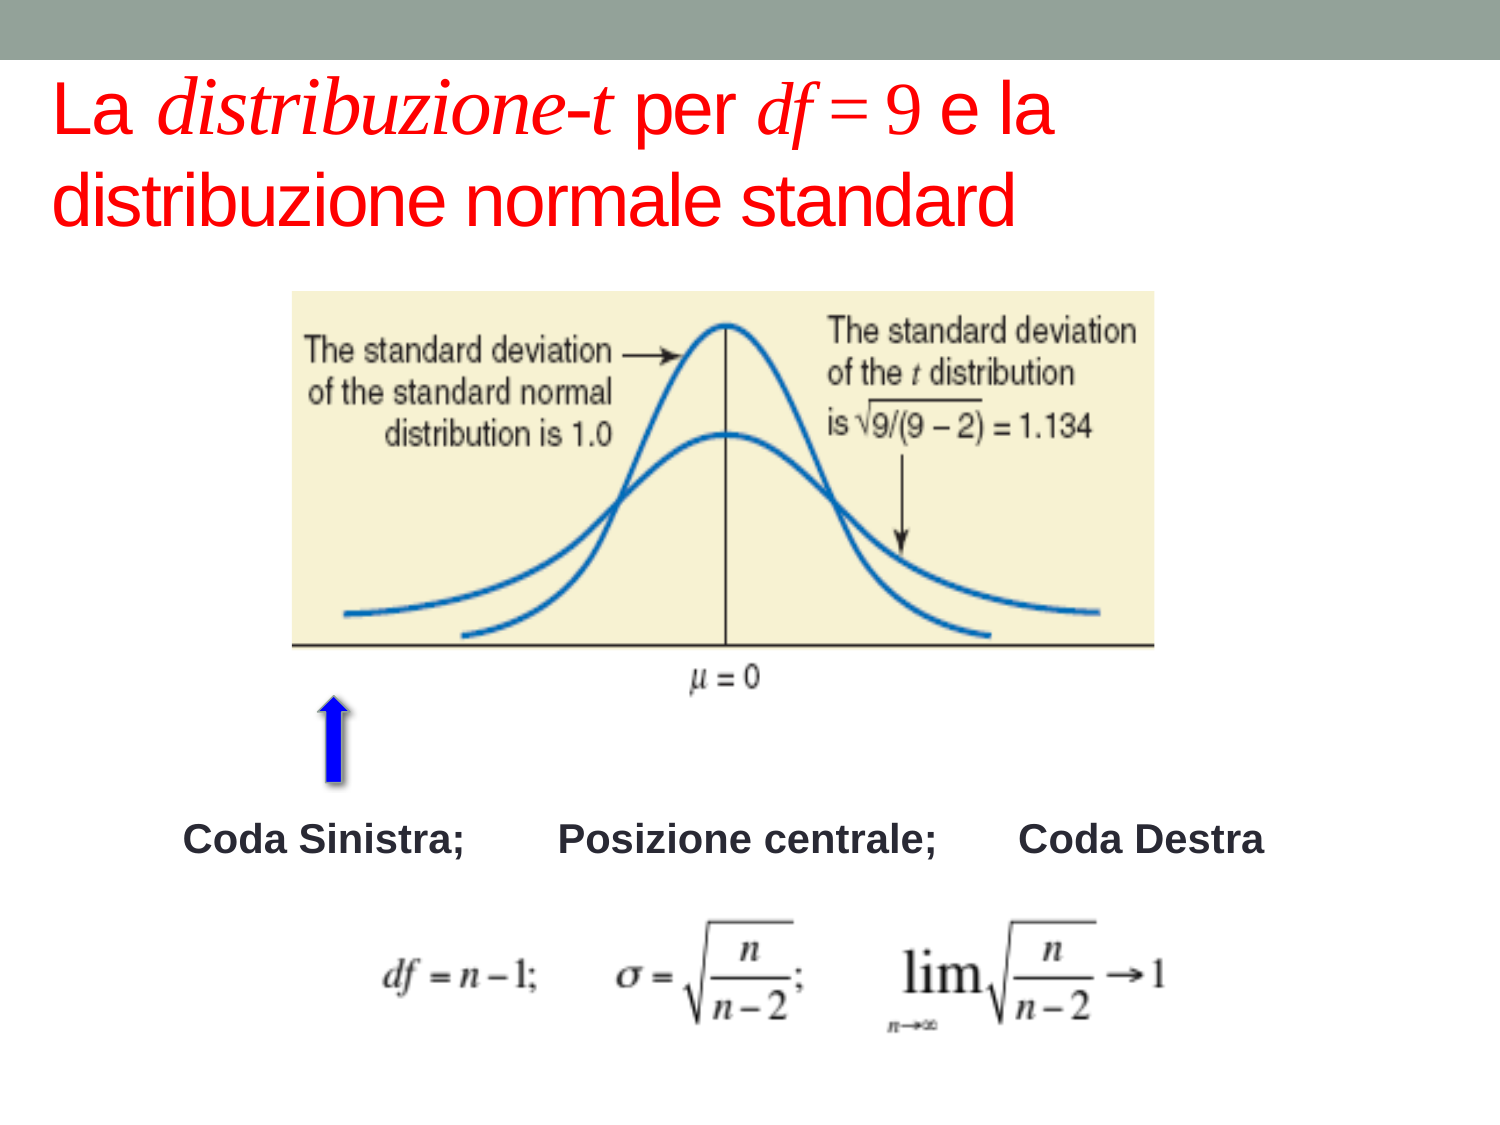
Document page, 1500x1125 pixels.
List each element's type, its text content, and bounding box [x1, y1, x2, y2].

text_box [378, 913, 1170, 1039]
text_box Coda Sinistra; Posizione centrale; Coda Destra [167, 804, 1315, 870]
title La distribuzione-t per df = 9 e la distribuzione normale standard [36, 65, 1471, 228]
picture [291, 290, 1155, 706]
text_box [324, 714, 343, 784]
